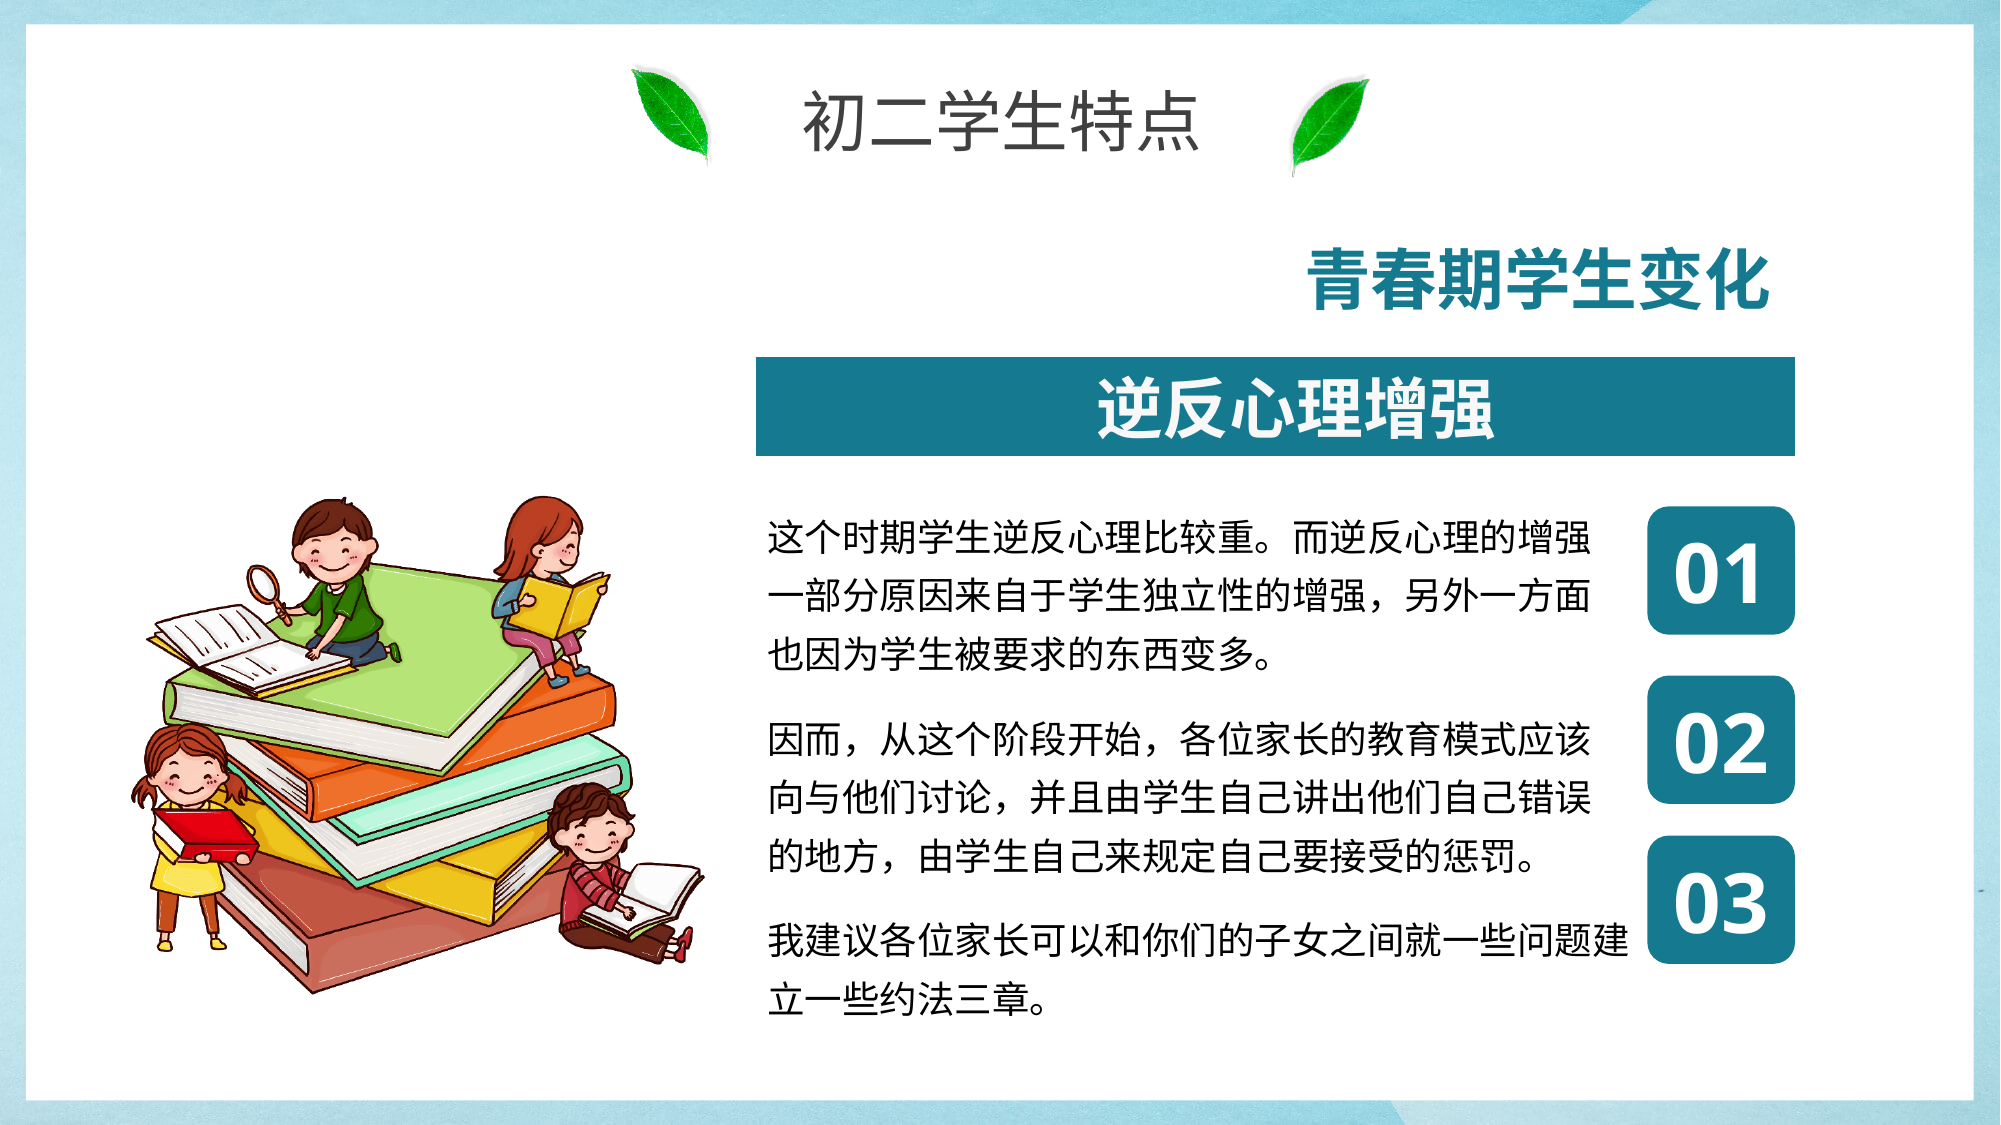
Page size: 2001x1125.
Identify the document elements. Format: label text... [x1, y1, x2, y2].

text_box 01 [1673, 545, 1770, 596]
text_box 因而，从这个阶段开始，各位家长的教育模式应该向与他们讨论，并且由学生自己讲出他们自己错误的地方，由学生自己来规定自己要接受的惩罚。 [756, 696, 1622, 884]
text_box 我建议各位家长可以和你们的子女之间就一些问题建立一些约法三章。 [756, 898, 1653, 1027]
text_box 03 [1673, 874, 1770, 926]
text_box 02 [1673, 714, 1770, 766]
text_box 青春期学生变化 [1118, 230, 1957, 326]
picture [0, 0, 2000, 1125]
text_box [1647, 675, 1796, 804]
text_box [1647, 835, 1796, 964]
text_box 这个时期学生逆反心理比较重。而逆反心理的增强一部分原因来自于学生独立性的增强，另外一方面也因为学生被要求的东西变多。 [756, 494, 1622, 682]
text_box [1647, 506, 1796, 635]
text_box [756, 357, 1795, 456]
